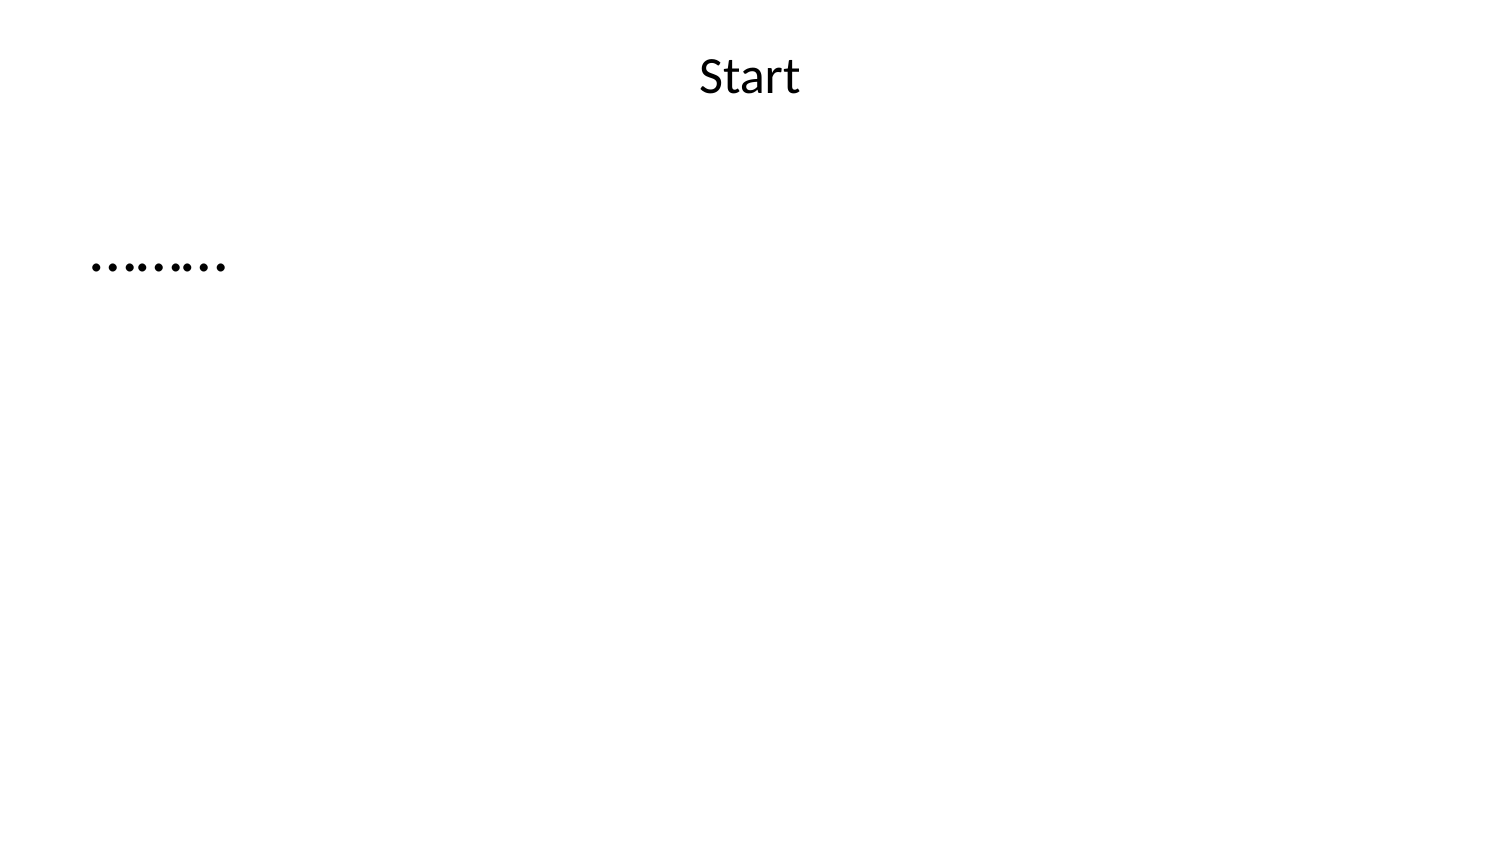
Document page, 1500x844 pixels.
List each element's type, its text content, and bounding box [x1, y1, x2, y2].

list ……… [75, 196, 1425, 754]
title Start [75, 33, 1425, 175]
